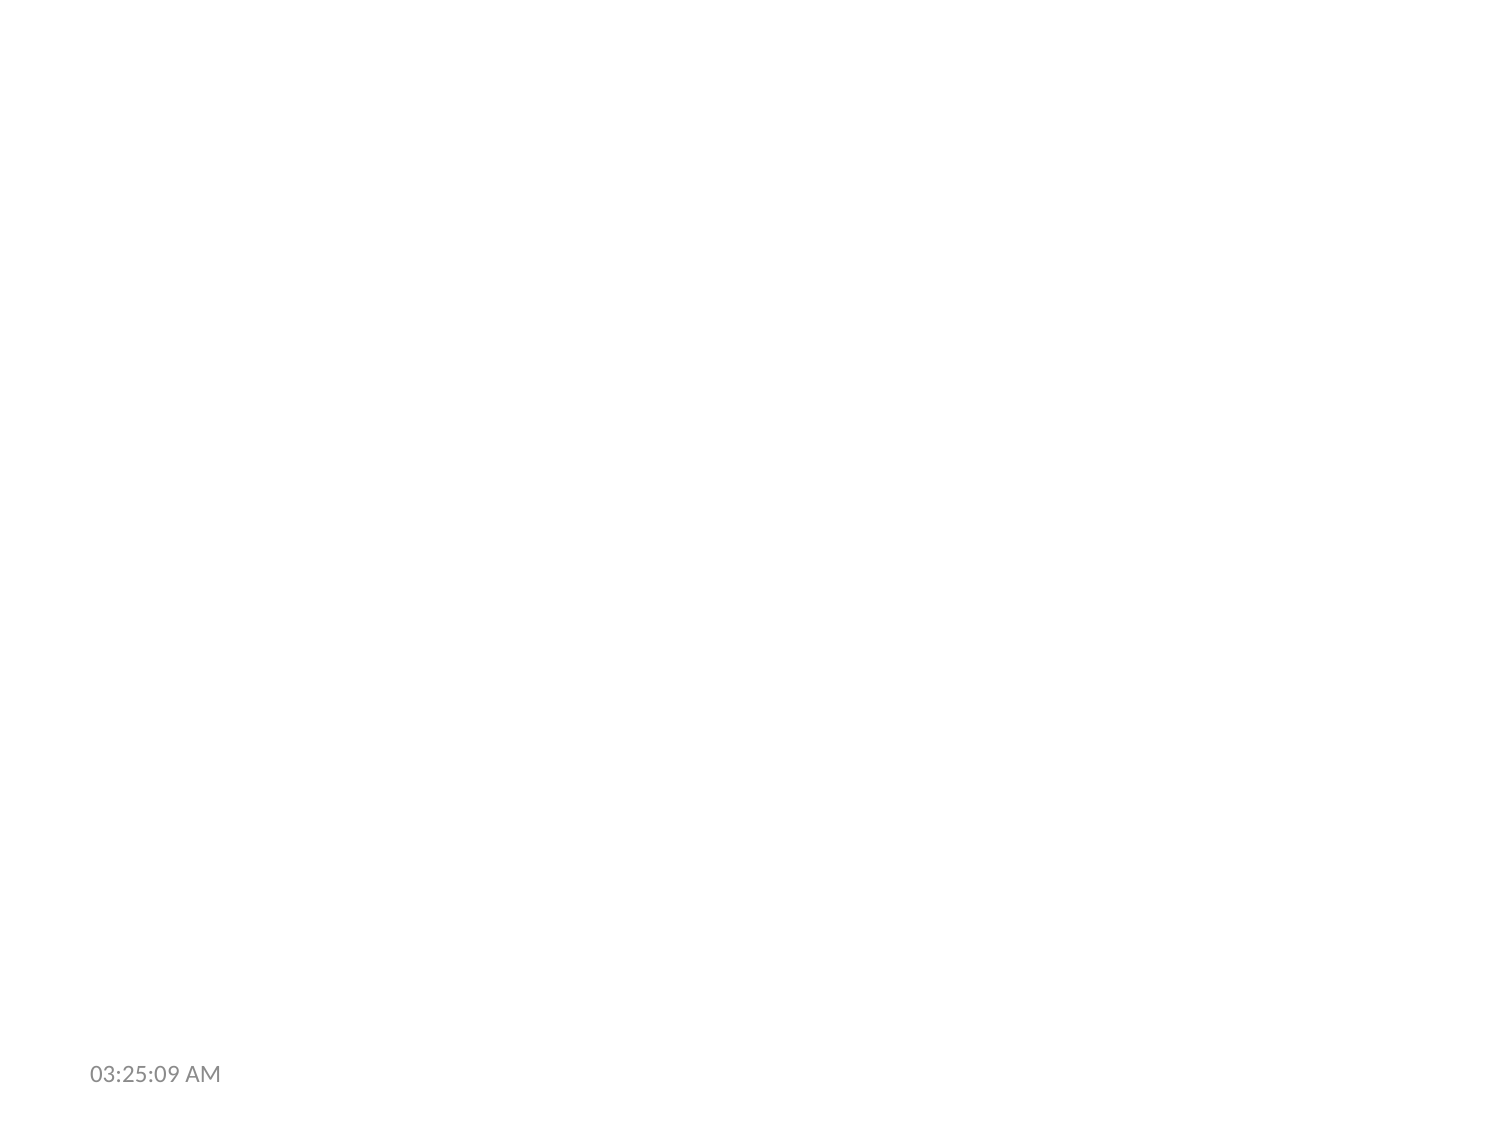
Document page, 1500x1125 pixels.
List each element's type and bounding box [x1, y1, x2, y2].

slide_number [75, 1042, 425, 1103]
